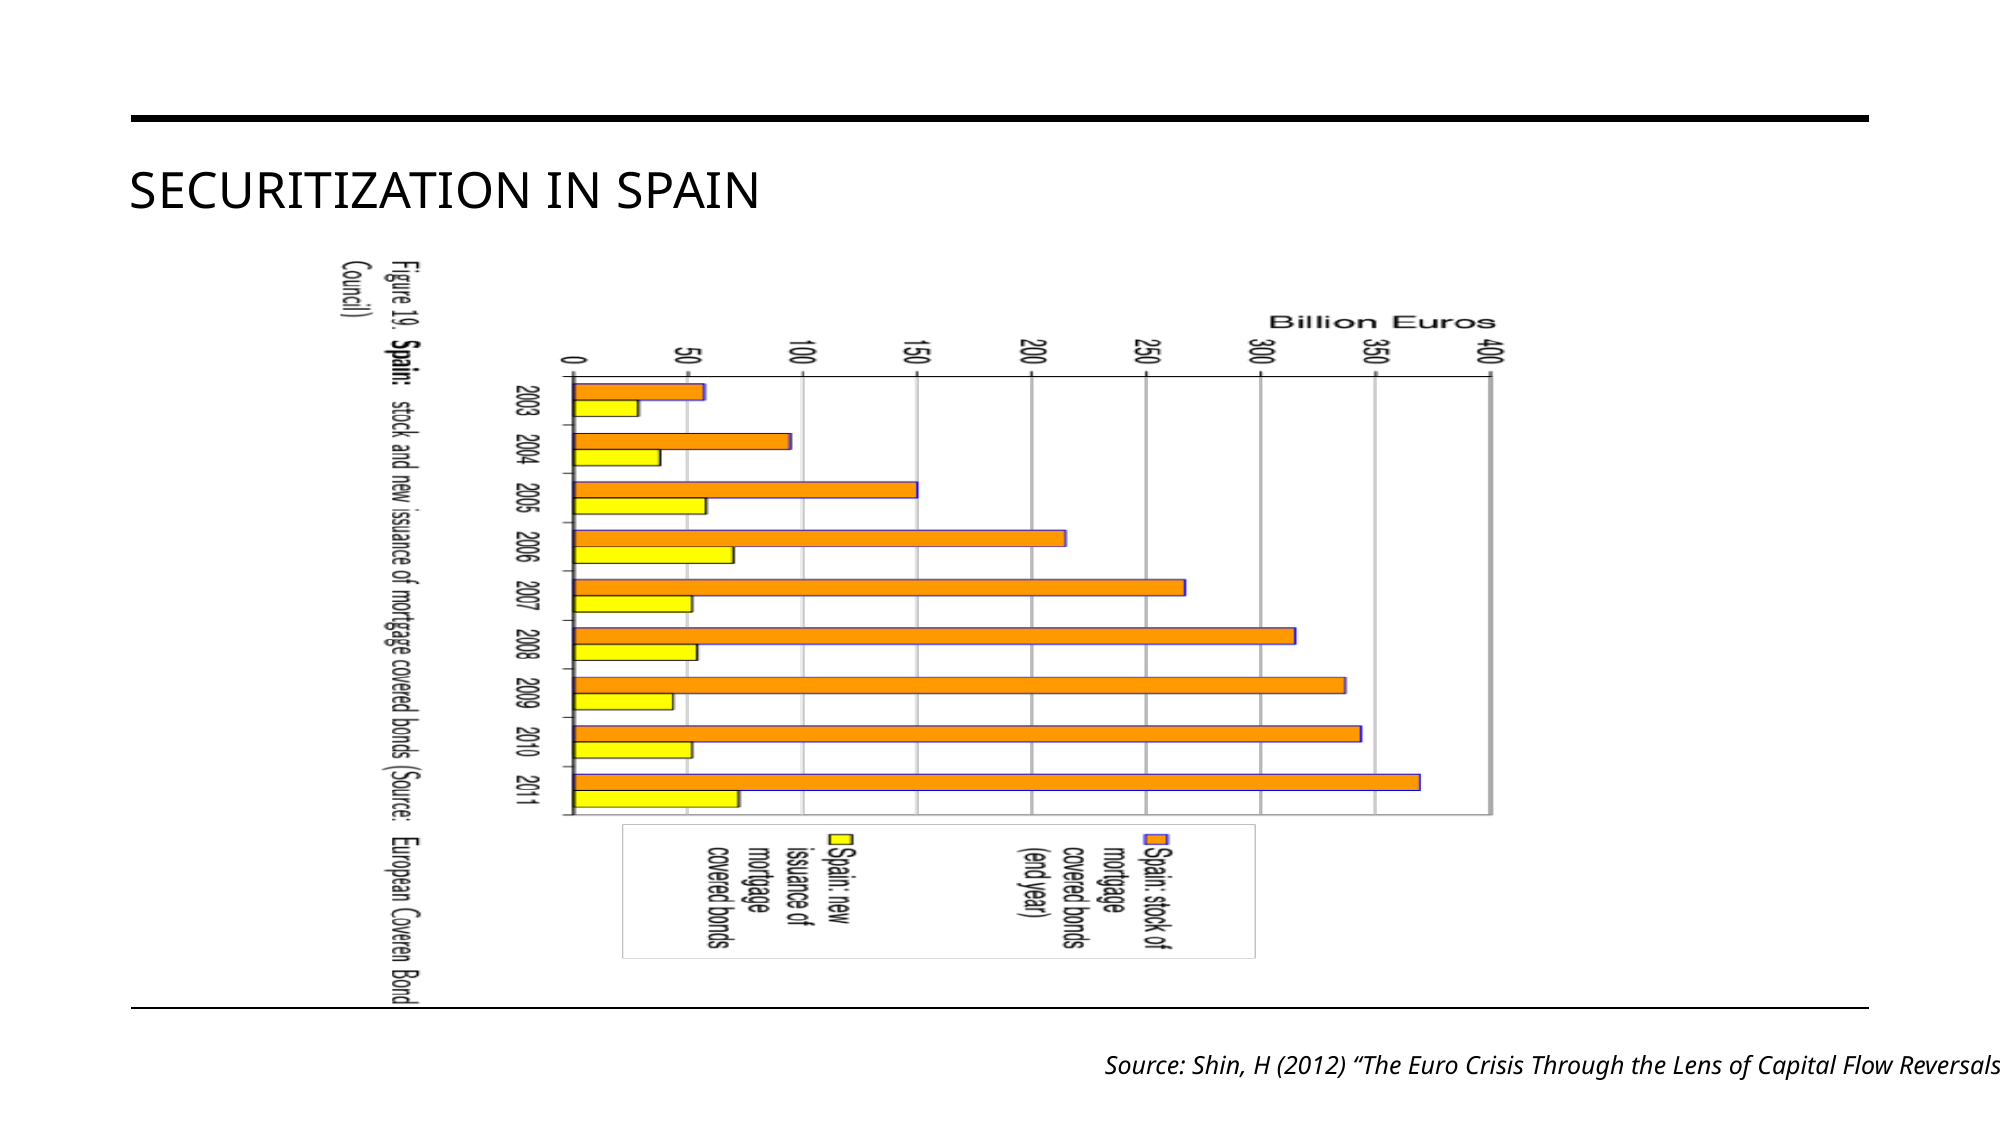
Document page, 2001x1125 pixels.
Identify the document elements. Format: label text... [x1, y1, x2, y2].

title Securitization in Spain [114, 151, 545, 377]
title Securitization in Spain [1309, 151, 1869, 377]
picture [545, 42, 1309, 1125]
text_box Source: Shin, H (2012) “The Euro Crisis Through the Lens of Capital Flow Reversals” [1309, 1042, 2000, 1088]
